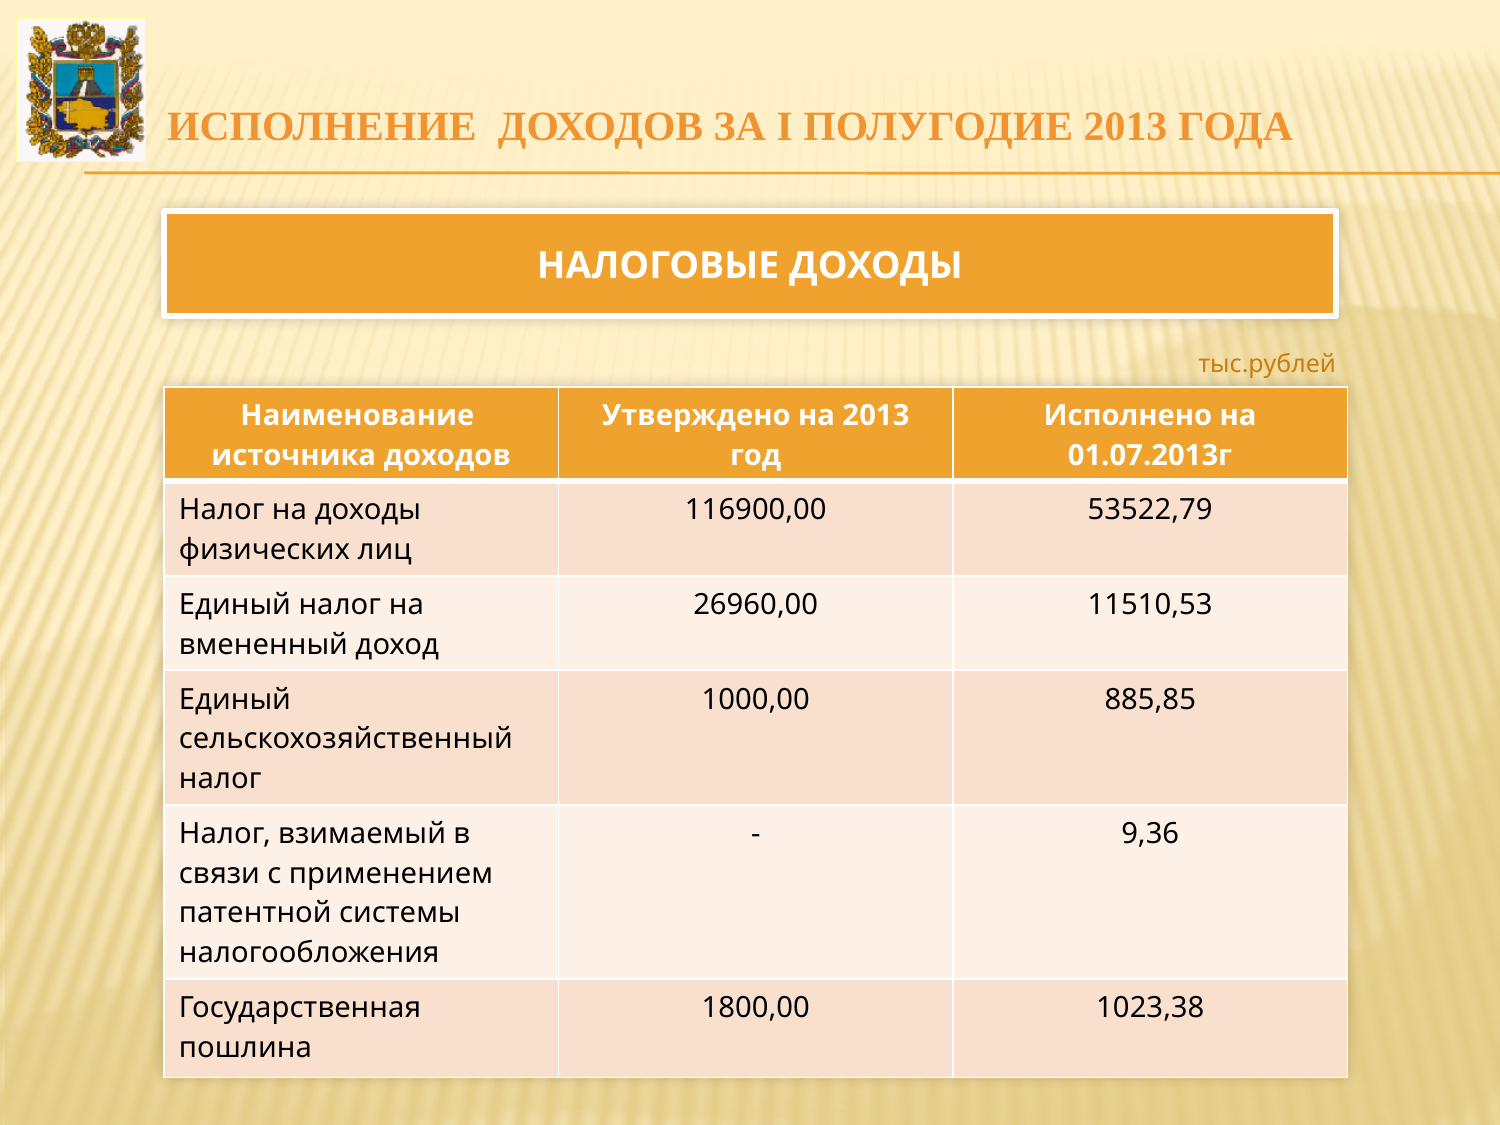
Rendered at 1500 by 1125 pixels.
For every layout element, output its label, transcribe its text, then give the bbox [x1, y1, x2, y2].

table_cell 26960,00 [559, 577, 952, 669]
table_cell Государственная пошлина [165, 980, 558, 1077]
text_box [525, 244, 940, 342]
text_box НАЛОГОВЫЕ ДОХОДЫ [161, 208, 1339, 319]
title ИСПОЛНЕНИЕ ДОХОДОВ ЗА I полугодие 2013 ГОДА [152, 58, 1336, 190]
table_header Наименование источника доходов [165, 388, 558, 478]
table_cell 1800,00 [559, 980, 952, 1077]
table_cell 1000,00 [559, 671, 952, 804]
picture [17, 18, 145, 162]
table_cell 53522,79 [954, 484, 1347, 575]
table_cell Налог, взимаемый в связи с применением патентной системы налогообложения [165, 806, 558, 978]
table_cell 116900,00 [559, 484, 952, 575]
table_cell 11510,53 [954, 577, 1347, 669]
table_cell 9,36 [954, 806, 1347, 978]
table_cell Налог на доходы физических лиц [165, 484, 558, 575]
table_cell Единый сельскохозяйственный налог [165, 671, 558, 804]
table_cell 885,85 [954, 671, 1347, 804]
table_cell - [559, 806, 952, 978]
table_header Утверждено на 2013 год [559, 388, 952, 478]
table_cell 1023,38 [954, 980, 1347, 1077]
table_cell Единый налог на вмененный доход [165, 577, 558, 669]
table_header Исполнено на 01.07.2013г [954, 388, 1347, 478]
text_box тыс.рублей [1183, 339, 1360, 385]
